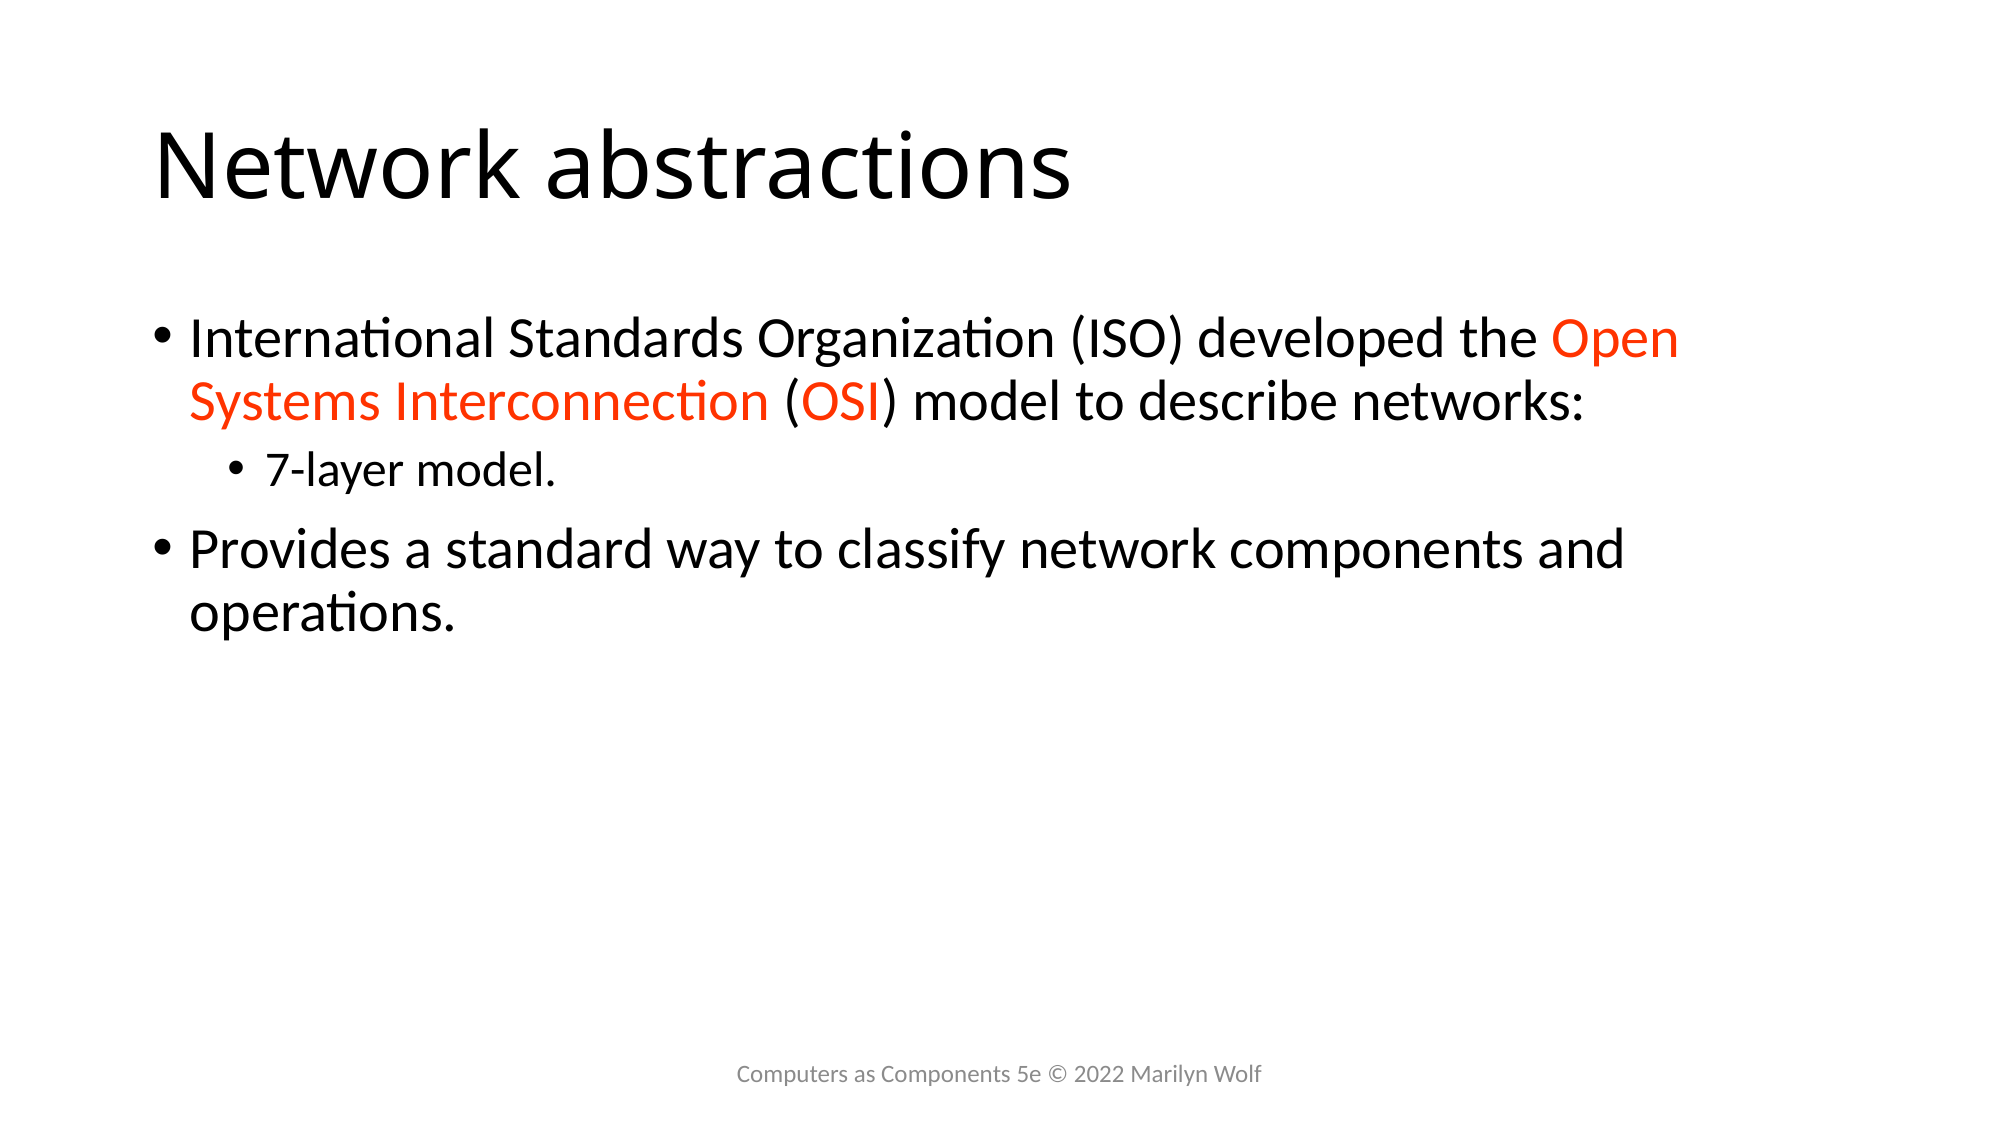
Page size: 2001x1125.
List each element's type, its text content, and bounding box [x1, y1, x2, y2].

list International Standards Organization (ISO) developed the Open Systems Interconnection (OSI) model to describe networks: 7-layer model. Provides a standard way to classify network components and operations. [137, 299, 1863, 1014]
footer Computers as Components 5e © 2022 Marilyn Wolf [662, 1042, 1338, 1103]
title Network abstractions [137, 59, 1863, 278]
